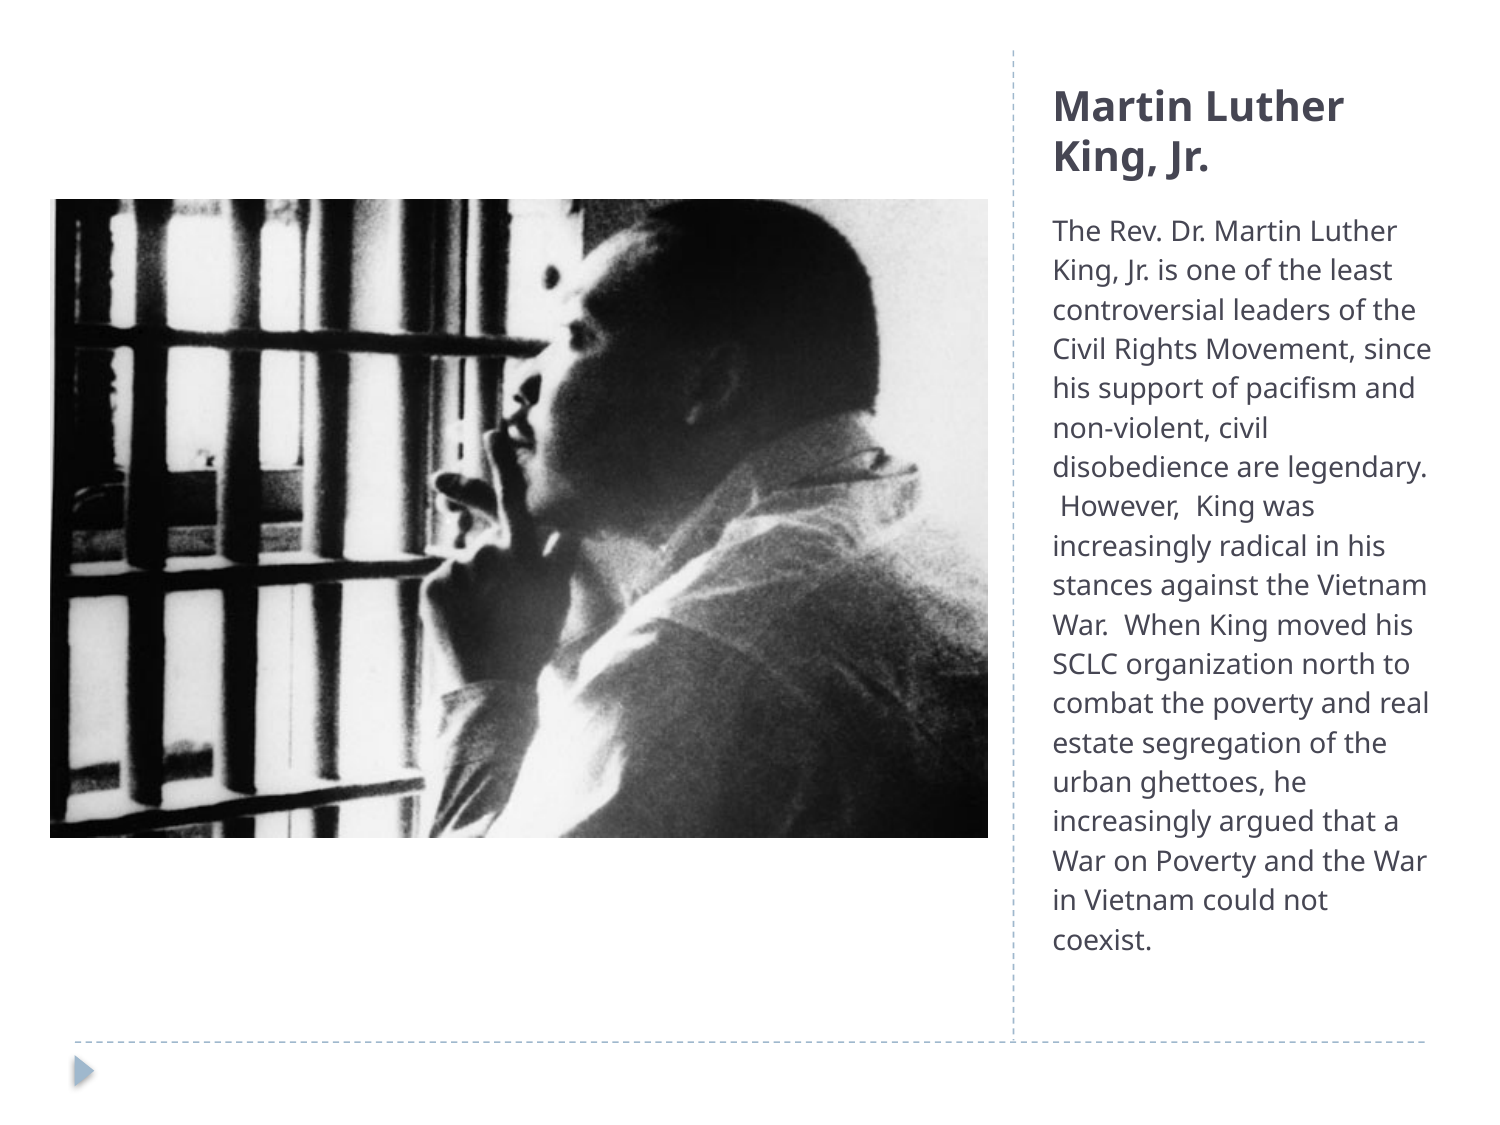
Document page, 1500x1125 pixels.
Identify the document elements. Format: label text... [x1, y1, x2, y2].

title Martin Luther King, Jr. [1037, 50, 1450, 188]
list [49, 199, 988, 839]
list The Rev. Dr. Martin Luther King, Jr. is one of the least controversial leaders of the Civil Rights Movement, since his support of pacifism and non-violent, civil disobedience are legendary. However, King was increasingly radical in his stances against the Vietnam War. When King moved his SCLC organization north to combat the poverty and real estate segregation of the urban ghettoes, he increasingly argued that a War on Poverty and the War in Vietnam could not coexist. [1037, 200, 1450, 995]
